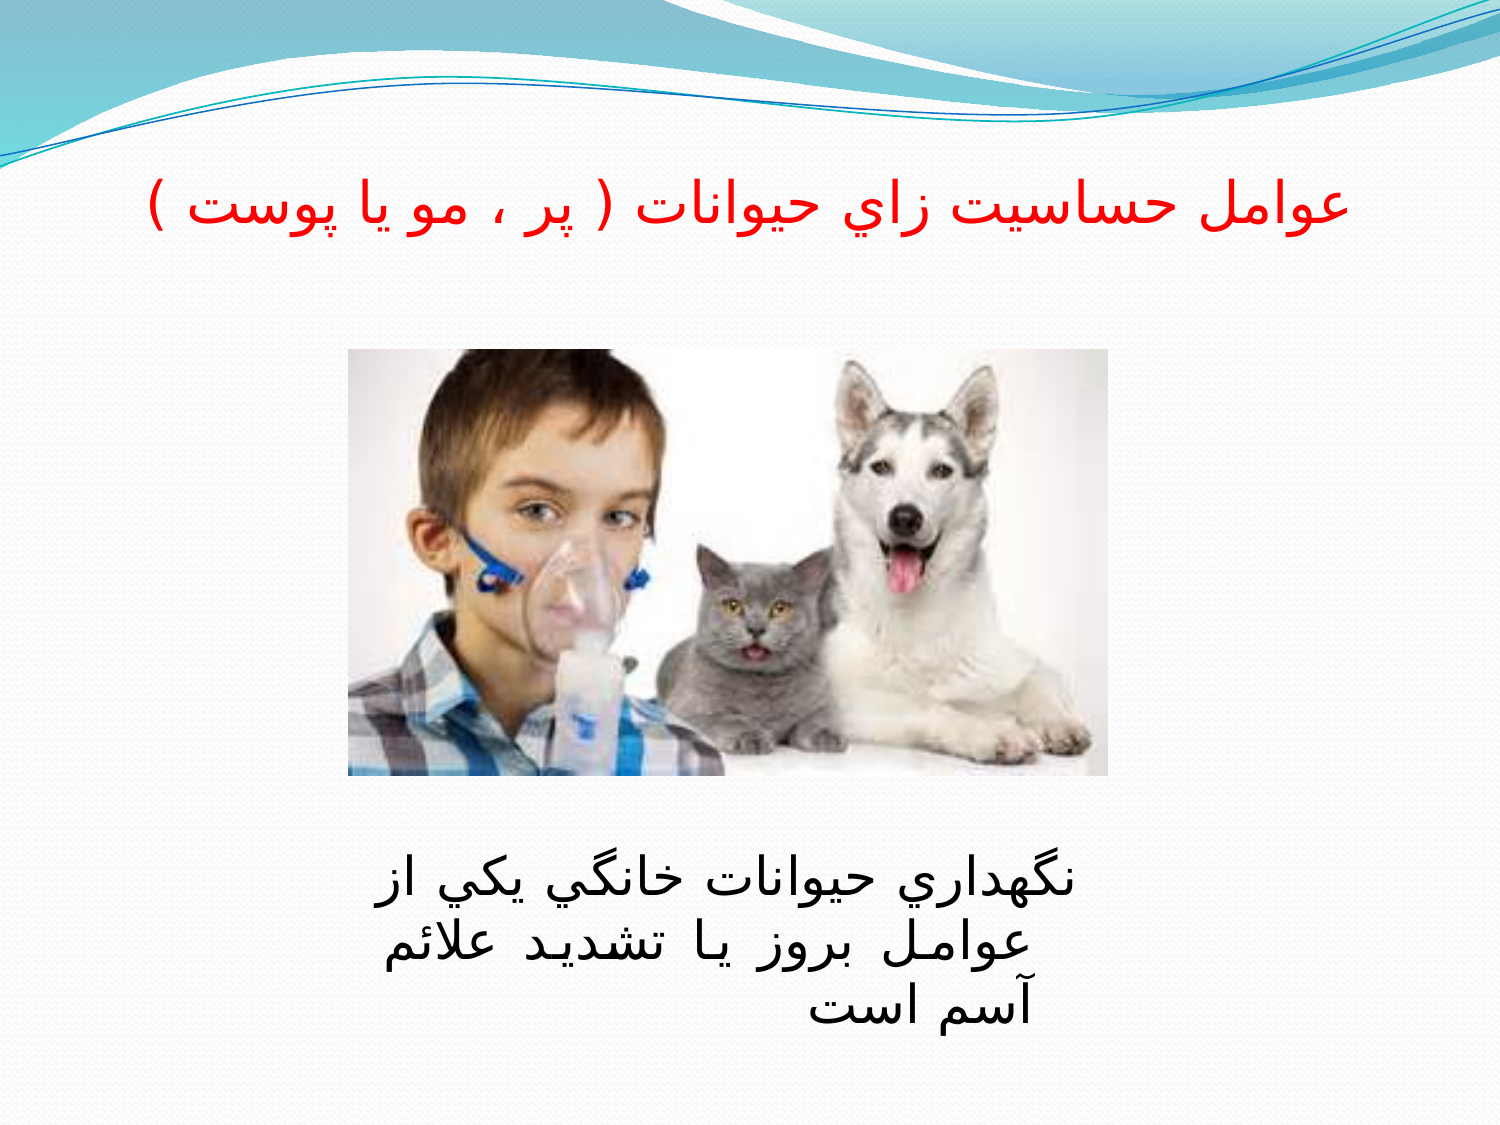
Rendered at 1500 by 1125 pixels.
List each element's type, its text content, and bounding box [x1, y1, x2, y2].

title عوامل حساسيت زاي حيوانات ( پر ، مو يا پوست ) [75, 125, 1425, 268]
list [348, 349, 1109, 776]
list نگهداري حيوانات خانگي يكي از عوامل بروز يا تشديد علائم آسم است [360, 834, 1093, 1043]
